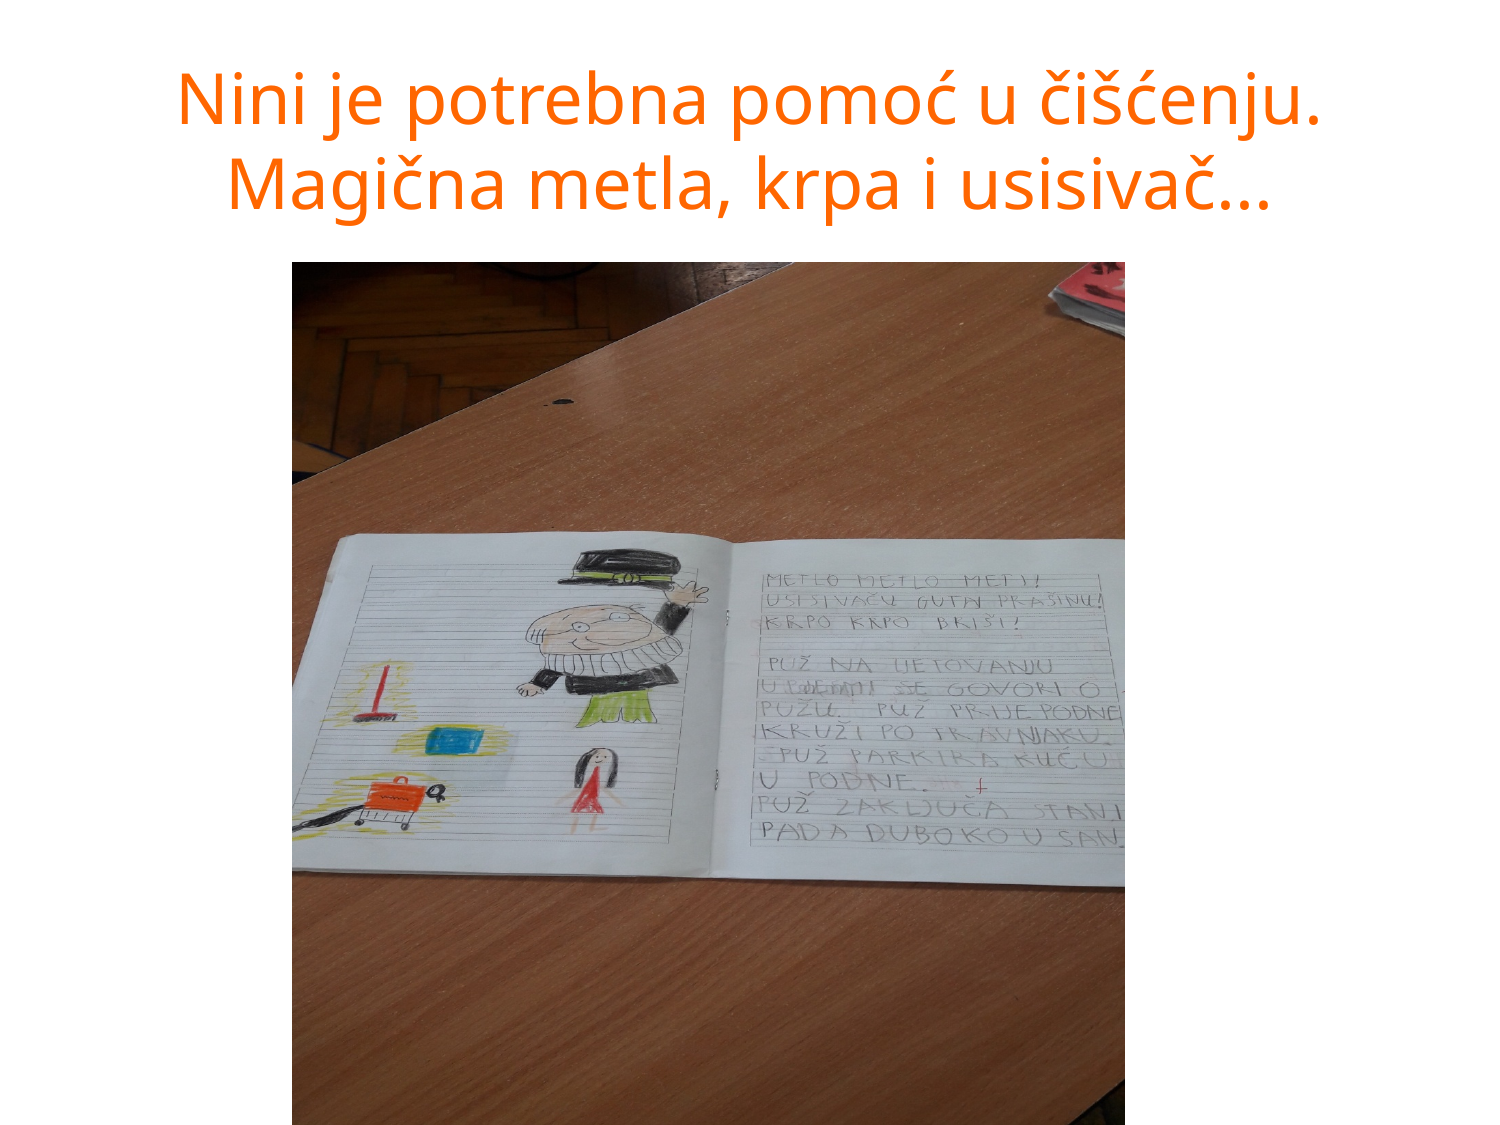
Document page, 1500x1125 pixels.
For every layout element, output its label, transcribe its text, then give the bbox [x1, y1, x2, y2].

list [292, 262, 1126, 1125]
title Nini je potrebna pomoć u čišćenju. Magična metla, krpa i usisivač... [75, 45, 1425, 233]
